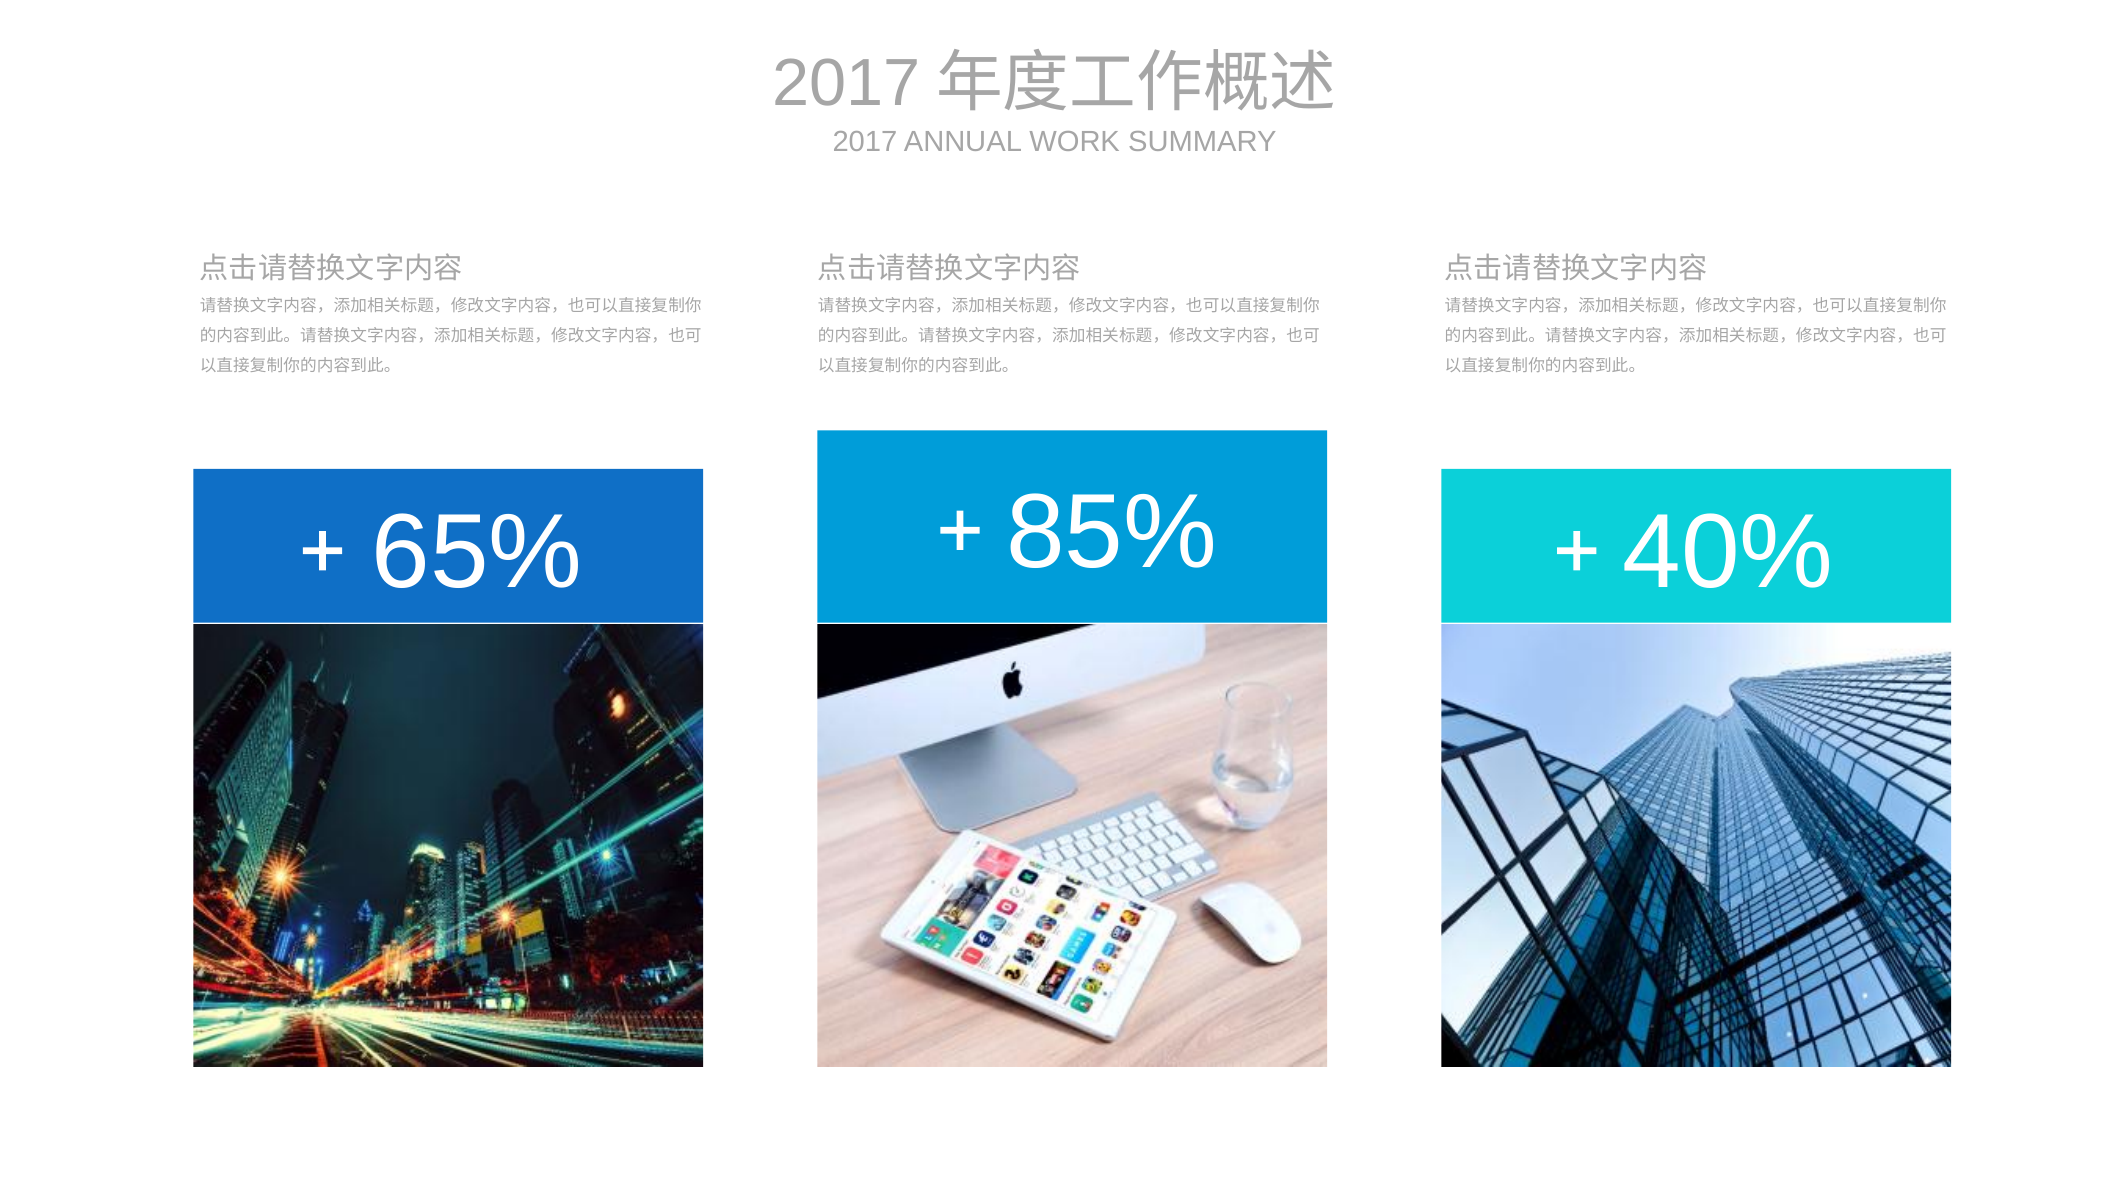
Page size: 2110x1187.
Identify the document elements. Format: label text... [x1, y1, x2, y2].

text_box 2017年度工作概述 [730, 38, 1379, 119]
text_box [193, 468, 704, 1067]
text_box 点击请替换文字内容 请替换文字内容，添加相关标题，修改文字内容，也可以直接复制你的内容到此。请替换文字内容，添加相关标题，修改文字内容，也可以直接复制你的内容到此。 [817, 232, 1322, 375]
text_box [817, 430, 1328, 1067]
text_box 点击请替换文字内容 请替换文字内容，添加相关标题，修改文字内容，也可以直接复制你的内容到此。请替换文字内容，添加相关标题，修改文字内容，也可以直接复制你的内容到此。 [1444, 232, 1948, 375]
text_box 点击请替换文字内容 请替换文字内容，添加相关标题，修改文字内容，也可以直接复制你的内容到此。请替换文字内容，添加相关标题，修改文字内容，也可以直接复制你的内容到此。 [199, 232, 703, 375]
text_box 2017 ANNUAL WORK SUMMARY [824, 122, 1285, 158]
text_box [1441, 468, 1952, 1067]
